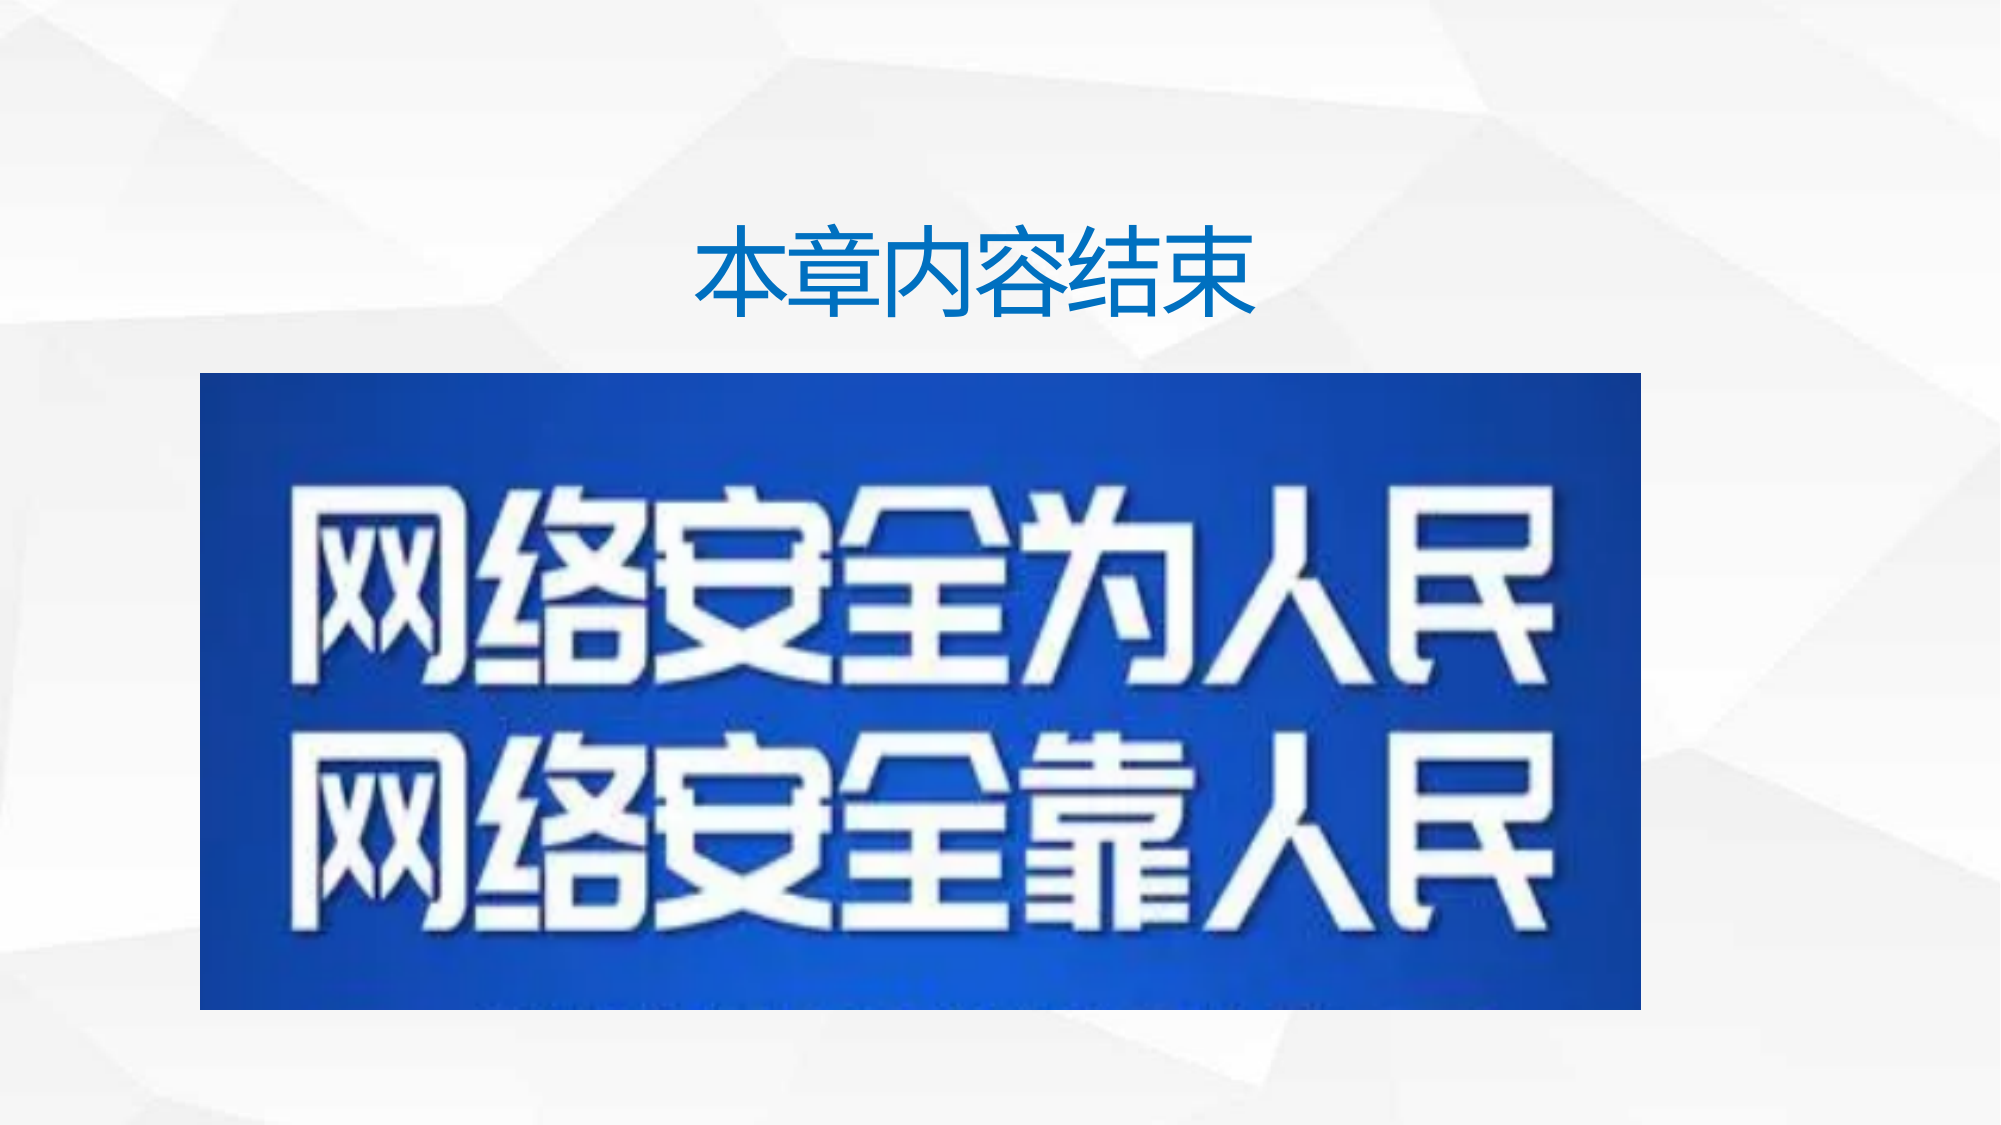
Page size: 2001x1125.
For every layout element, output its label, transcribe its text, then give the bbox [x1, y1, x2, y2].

text_box 本章内容结束 [233, 209, 1718, 330]
picture [0, 0, 2001, 1125]
